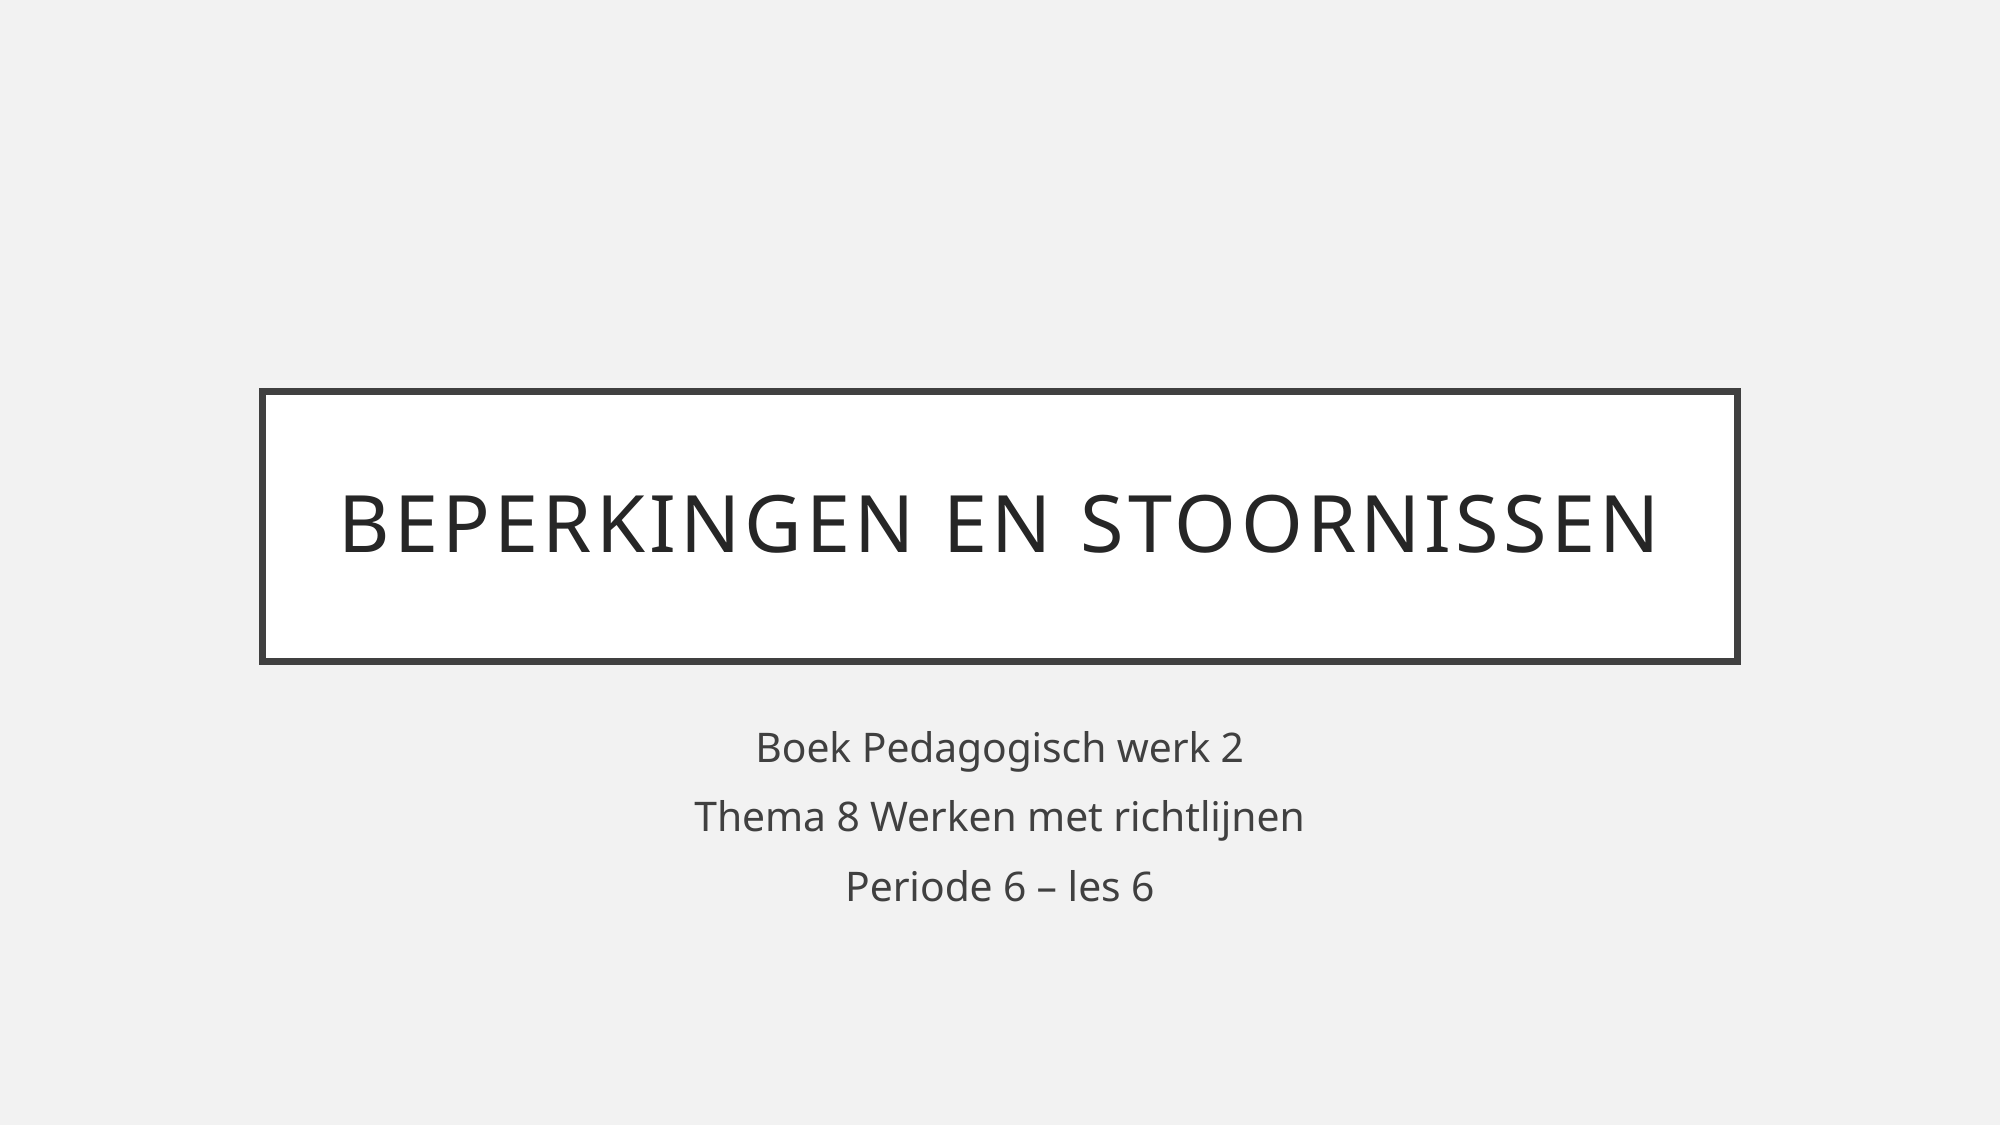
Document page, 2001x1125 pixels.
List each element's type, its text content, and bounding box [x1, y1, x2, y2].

title Beperkingen en stoornissen [259, 388, 1741, 665]
subtitle Boek Pedagogisch werk 2 Thema 8 Werken met richtlijnen Periode 6 – les 6 [442, 713, 1558, 918]
